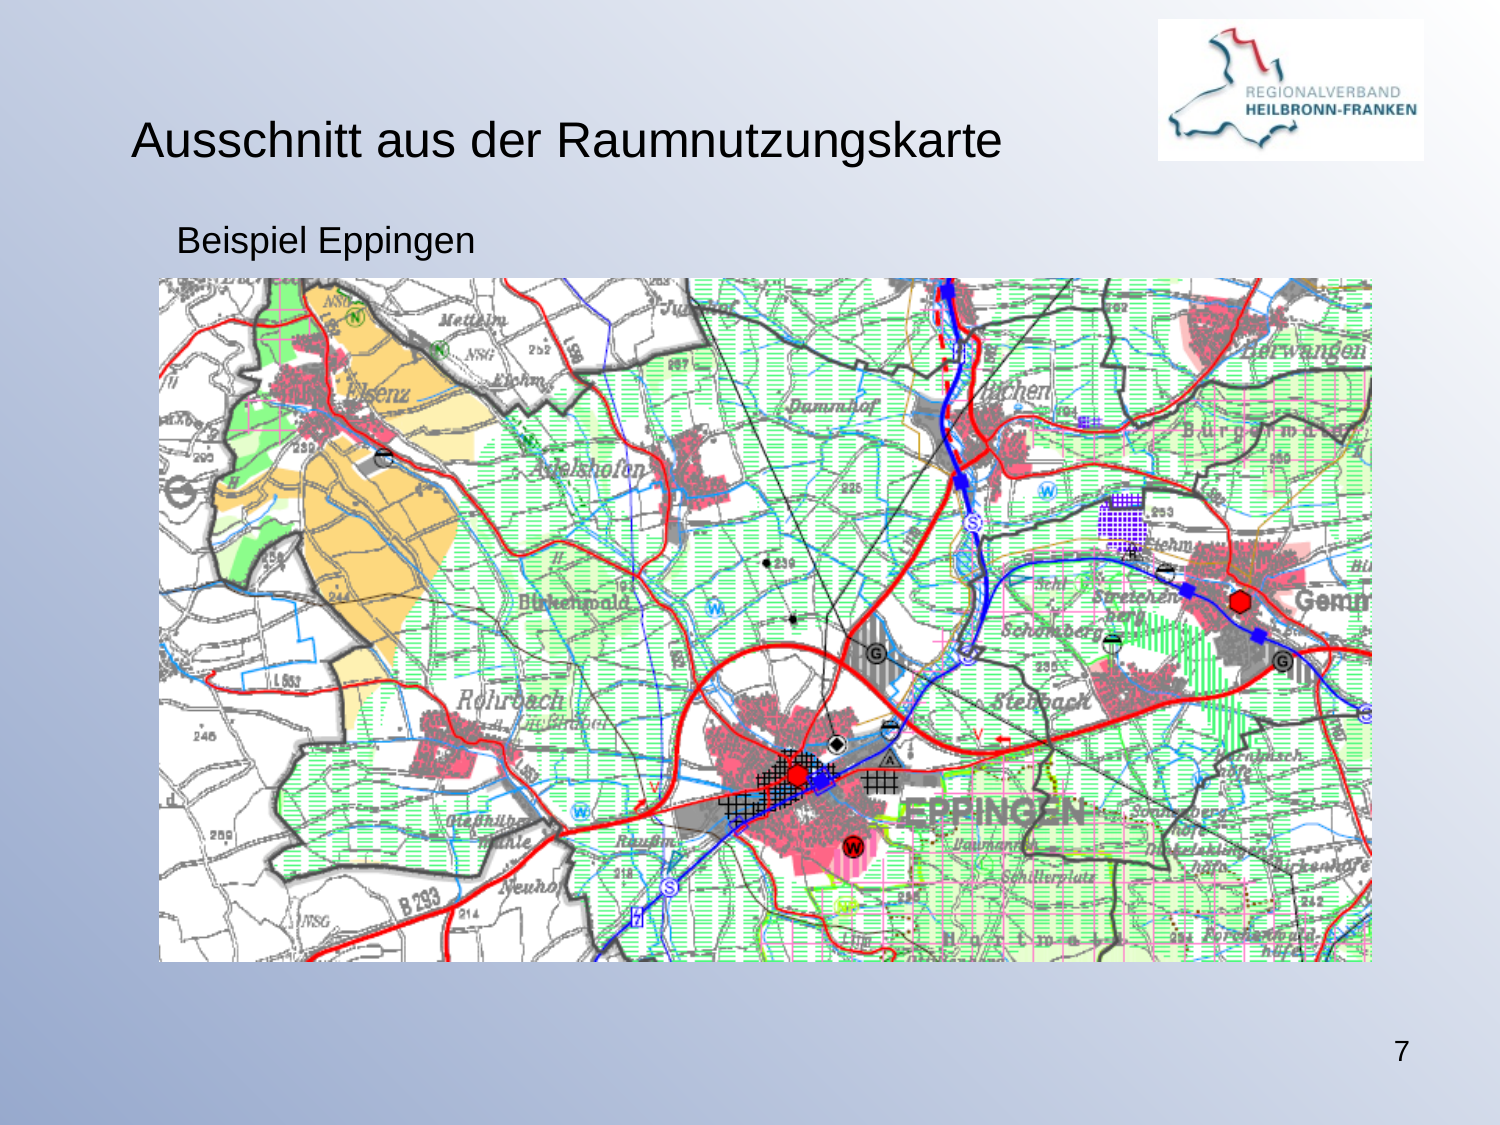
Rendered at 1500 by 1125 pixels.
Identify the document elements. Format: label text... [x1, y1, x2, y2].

title Ausschnitt aus der Raumnutzungskarte [116, 44, 1383, 232]
picture [159, 278, 1373, 962]
picture [1158, 19, 1424, 161]
slide_number 7 [1074, 1024, 1425, 1103]
text_box Beispiel Eppingen [161, 208, 491, 268]
